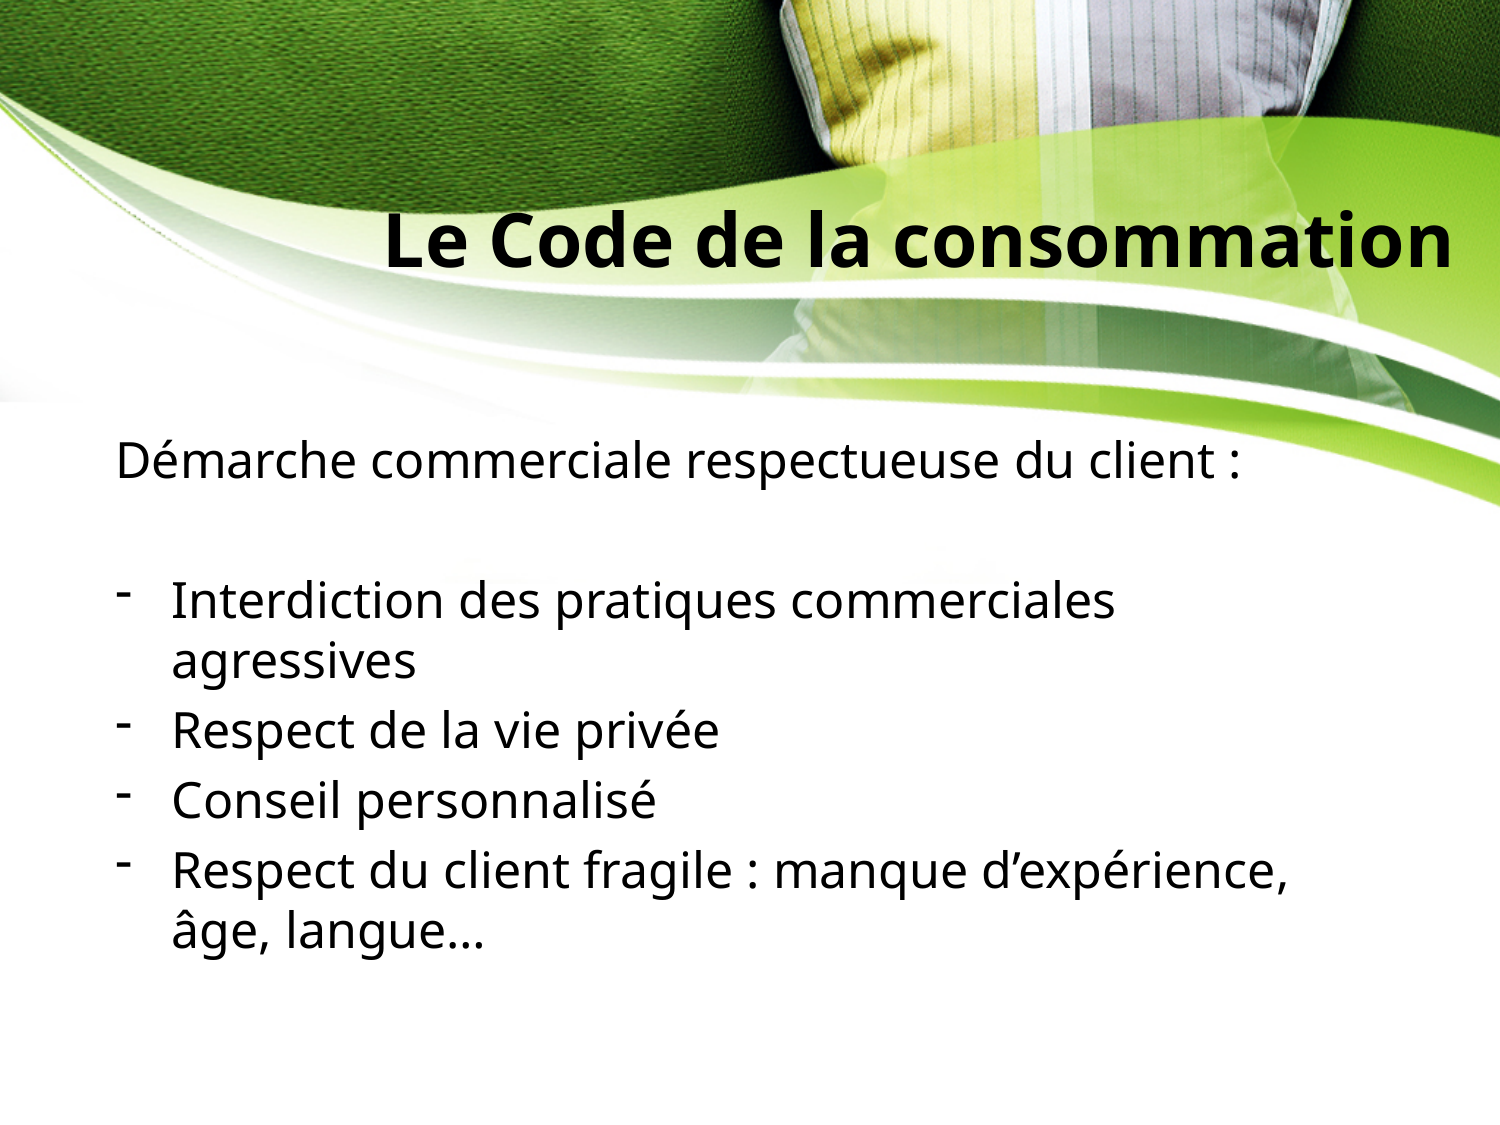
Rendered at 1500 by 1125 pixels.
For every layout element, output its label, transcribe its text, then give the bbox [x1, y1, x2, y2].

title Le Code de la consommation [253, 196, 1471, 280]
picture [0, 0, 1500, 1125]
list Démarche commerciale respectueuse du client : Interdiction des pratiques commerciales agressives Respect de la vie privée Conseil personnalisé Respect du client fragile : manque d’expérience, âge, langue… [100, 420, 1317, 1047]
